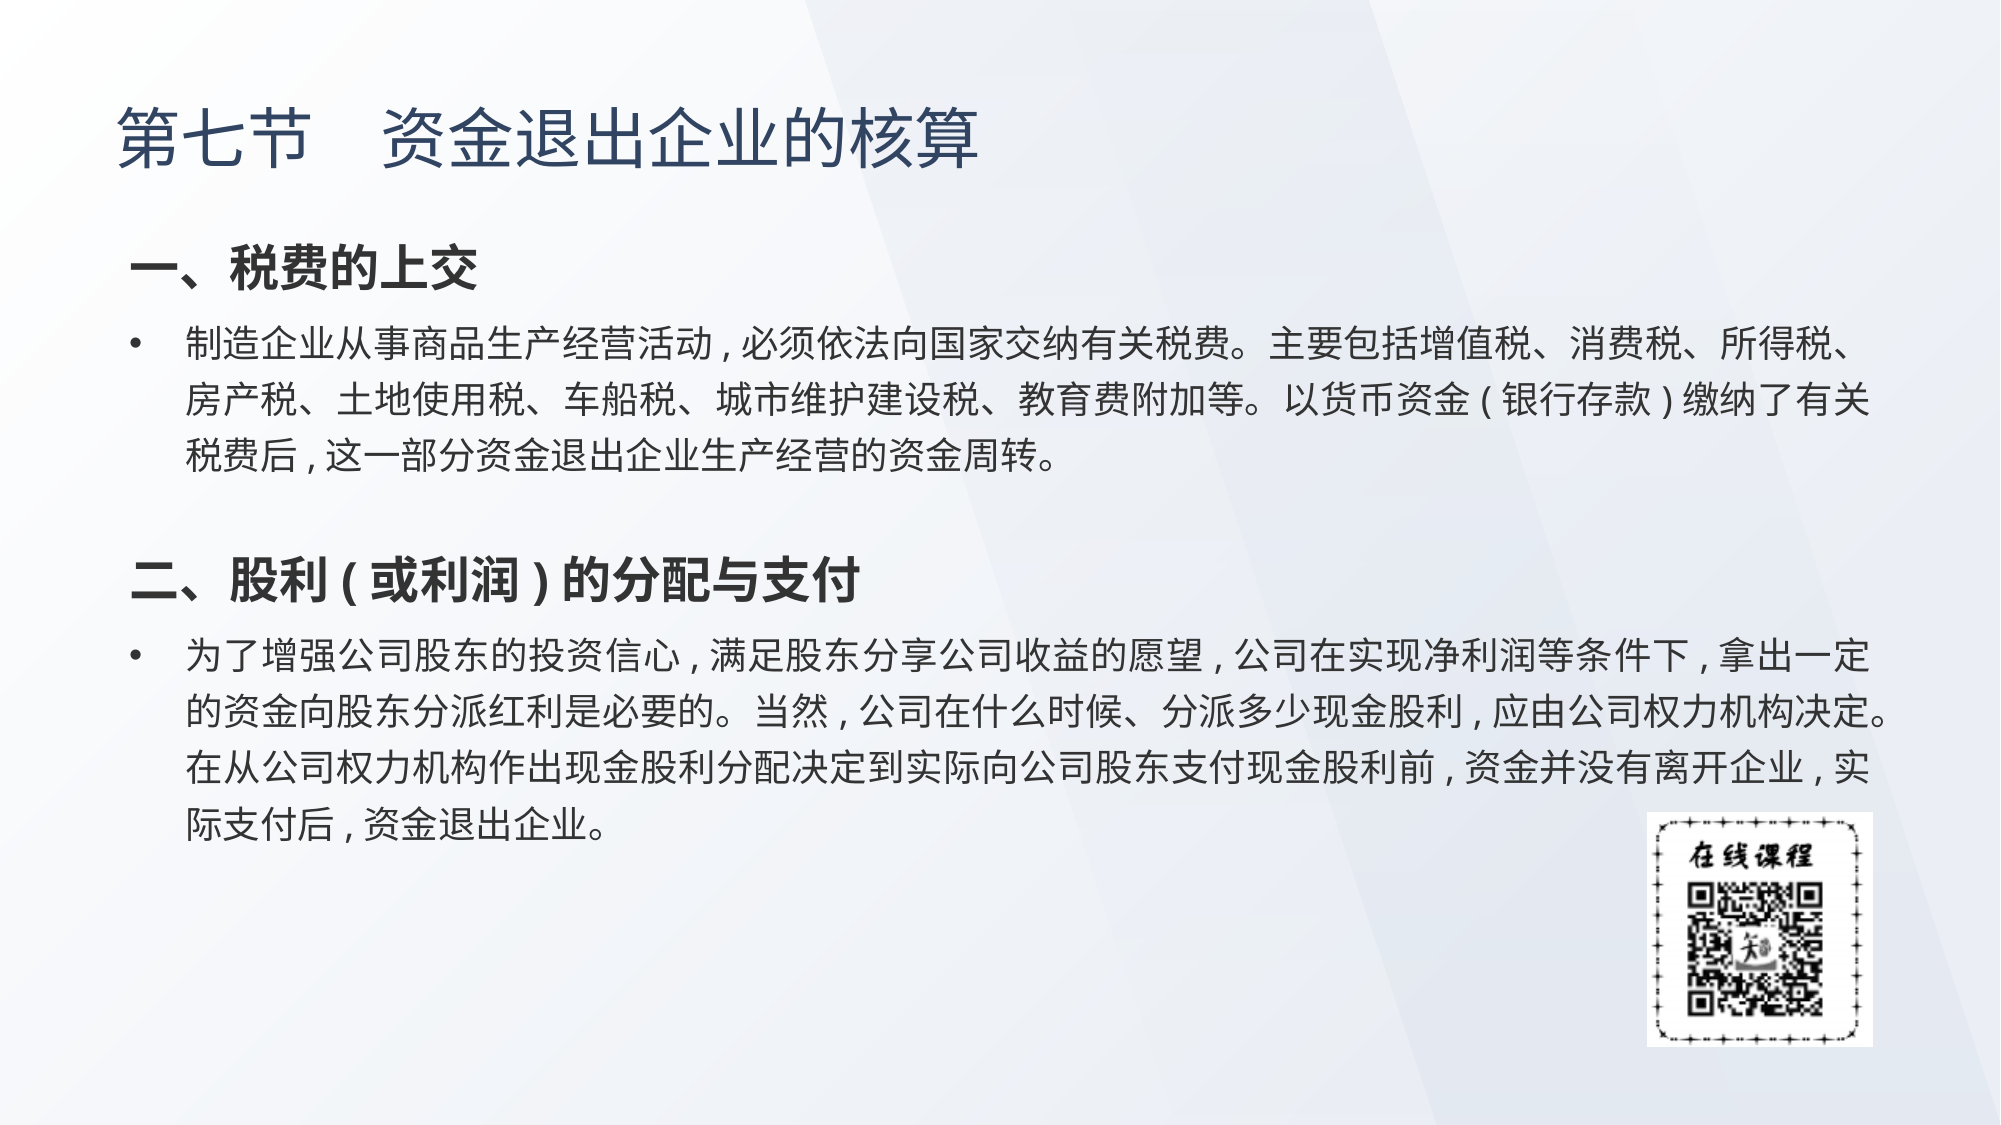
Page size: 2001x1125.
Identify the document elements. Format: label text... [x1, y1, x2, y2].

title 第七节 资金退出企业的核算 [114, 59, 1886, 178]
text_box 一、税费的上交 制造企业从事商品生产经营活动,必须依法向国家交纳有关税费。主要包括增值税、消费税、所得税、房产税、土地使用税、车船税、城市维护建设税、教育费附加等。以货币资金(银行存款)缴纳了有关税费后,这一部分资金退出企业生产经营的资金周转。 二、股利(或利润)的分配与支付 为了增强公司股东的投资信心,满足股东分享公司收益的愿望,公司在实现净利润等条件下,拿出一定的资金向股东分派红利是必要的。当然,公司在什么时候、分派多少现金股利,应由公司权力机构决定。在从公司权力机构作出现金股利分配决定到实际向公司股东支付现金股利前,资金并没有离开企业,实际支付后,资金退出企业。 [114, 213, 1886, 1013]
picture [1647, 812, 1873, 1047]
